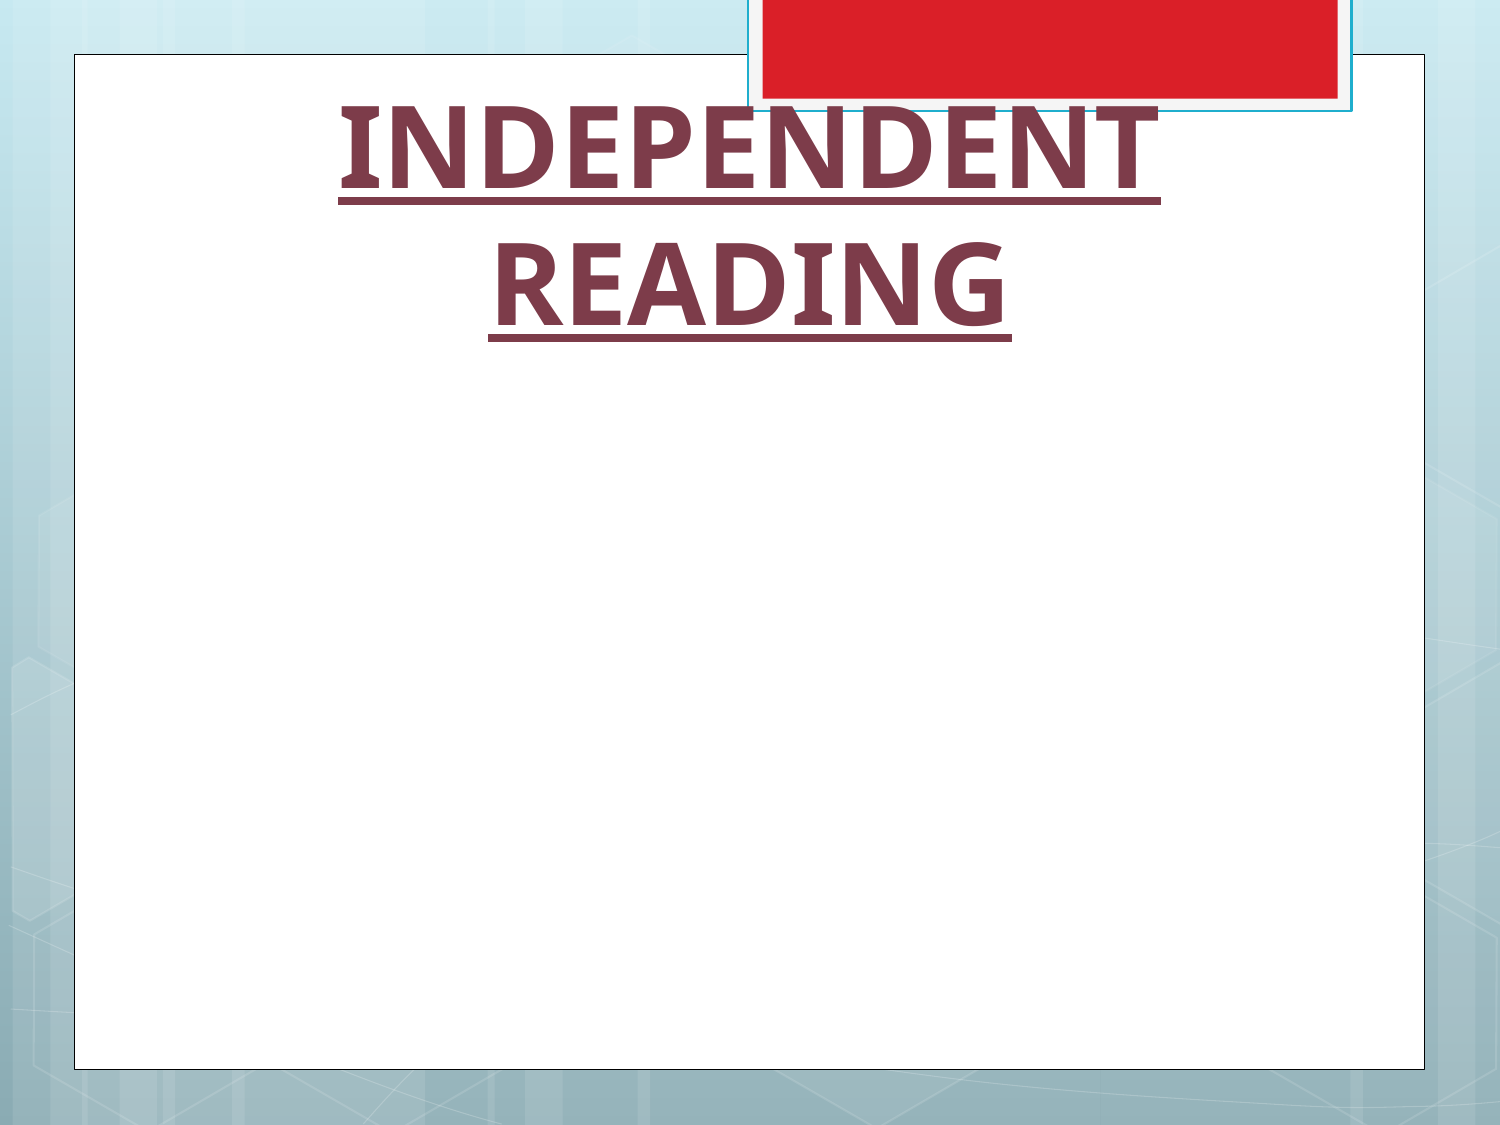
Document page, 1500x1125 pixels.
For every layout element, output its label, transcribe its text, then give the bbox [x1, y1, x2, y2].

title INDEPENDENT READING [75, 168, 1425, 357]
